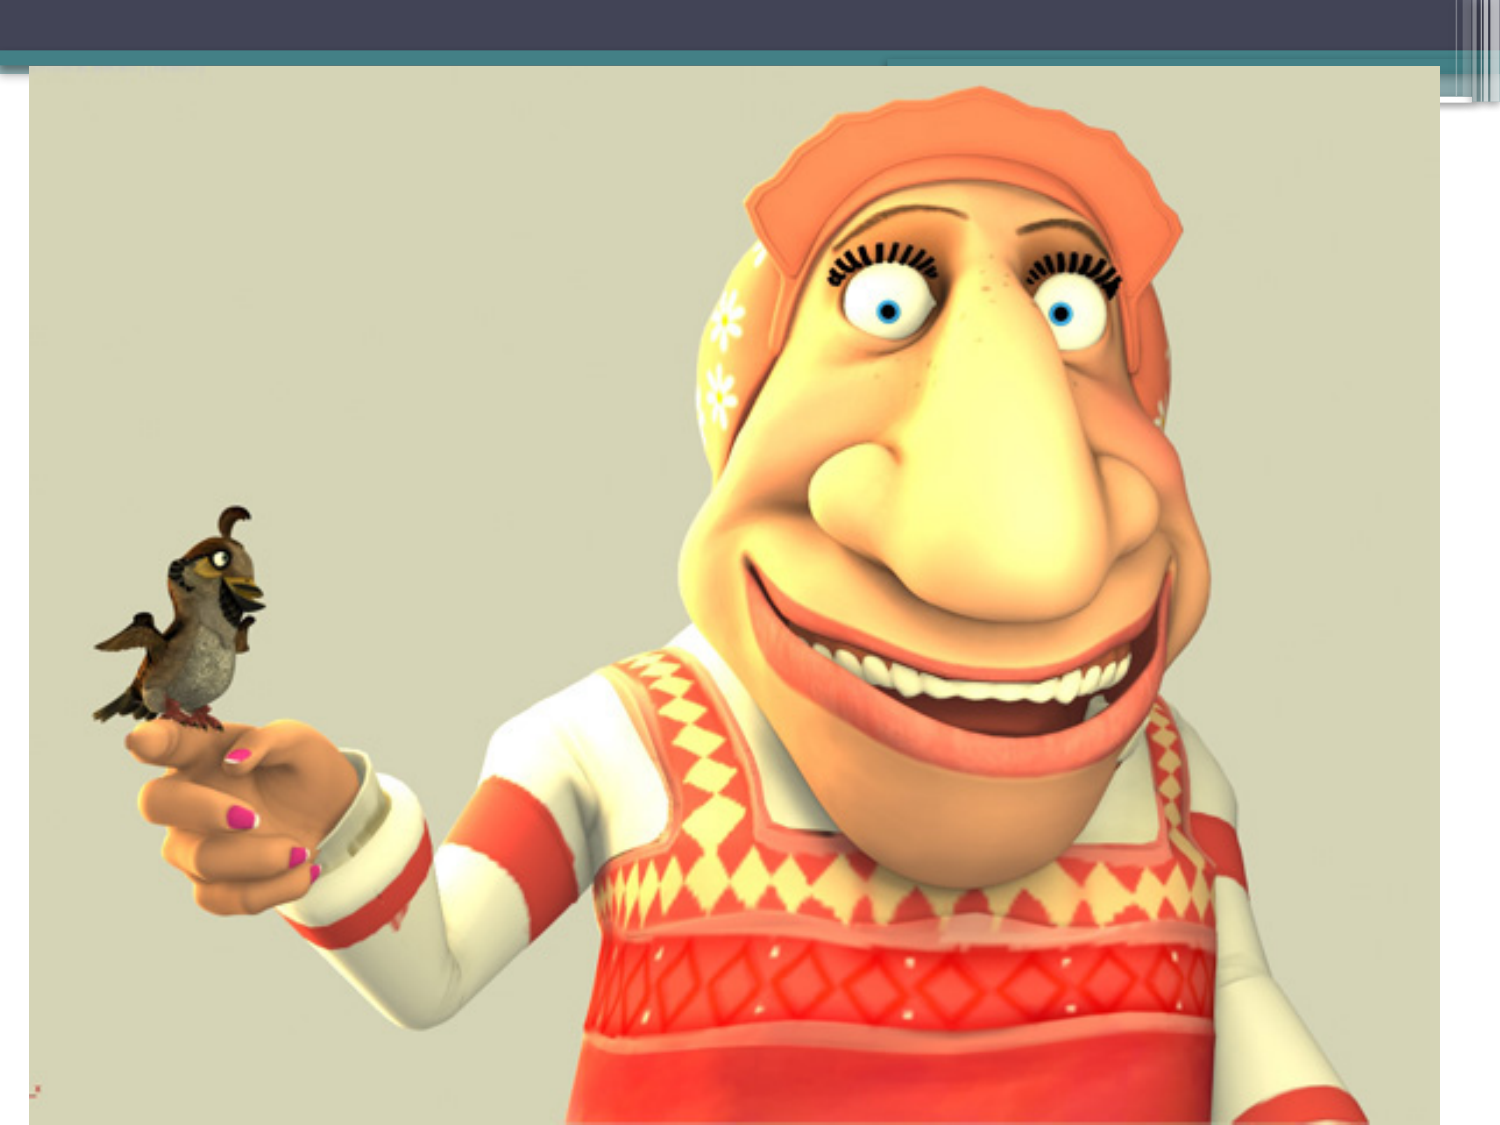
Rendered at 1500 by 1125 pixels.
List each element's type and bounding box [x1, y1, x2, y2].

picture [29, 66, 1440, 1125]
